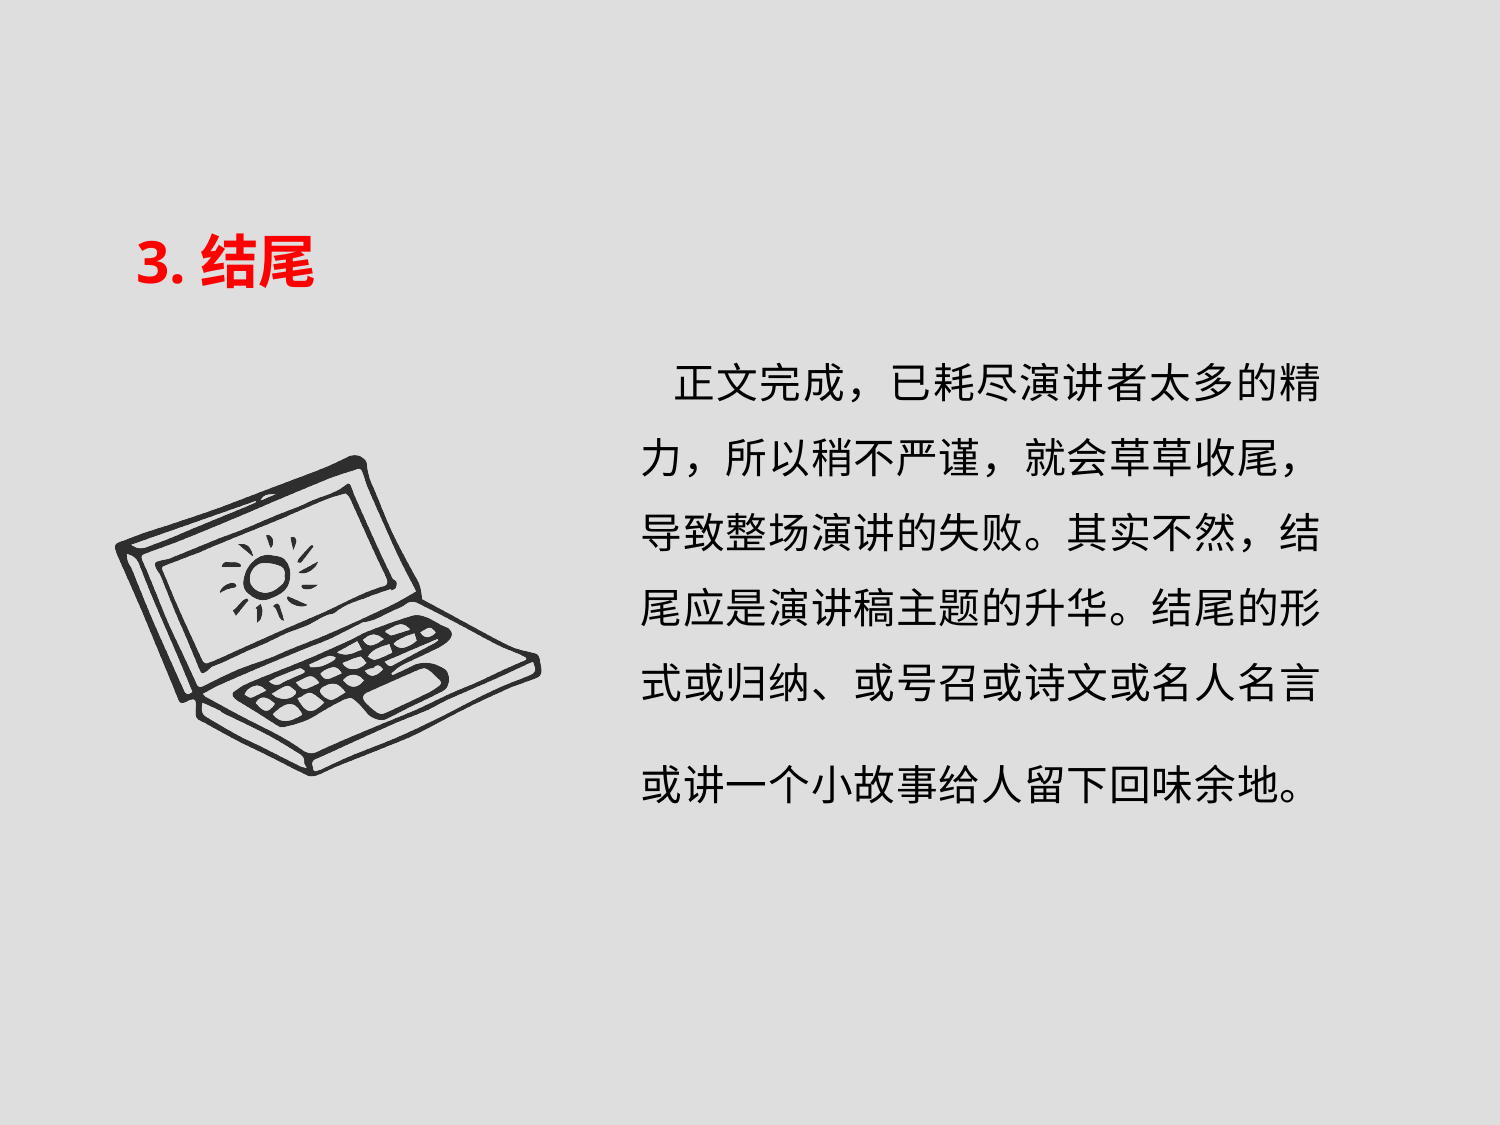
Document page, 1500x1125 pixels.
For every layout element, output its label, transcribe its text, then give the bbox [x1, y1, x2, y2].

text_box 3.结尾 [88, 217, 839, 303]
picture [100, 447, 549, 782]
text_box 正文完成，已耗尽演讲者太多的精力，所以稍不严谨，就会草草收尾，导致整场演讲的失败。其实不然，结尾应是演讲稿主题的升华。结尾的形式或归纳、或号召或诗文或名人名言或讲一个小故事给人留下回味余地。 [625, 324, 1336, 855]
